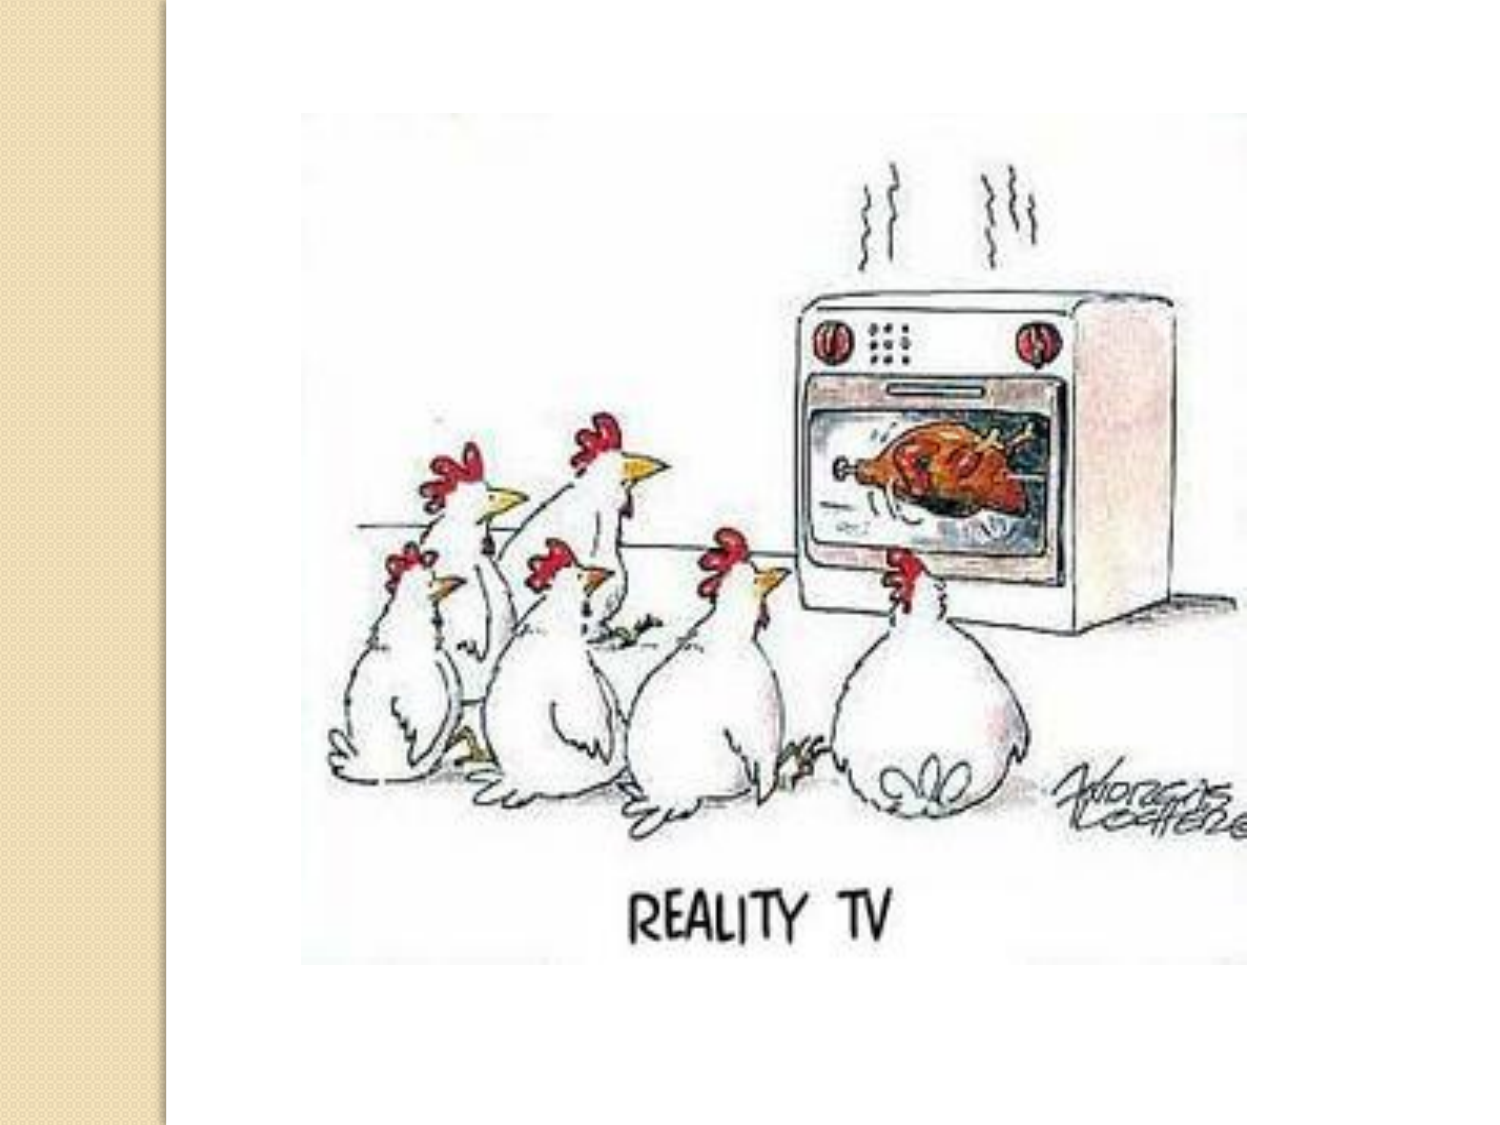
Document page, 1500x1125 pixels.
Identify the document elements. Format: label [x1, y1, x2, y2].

picture [300, 113, 1247, 965]
